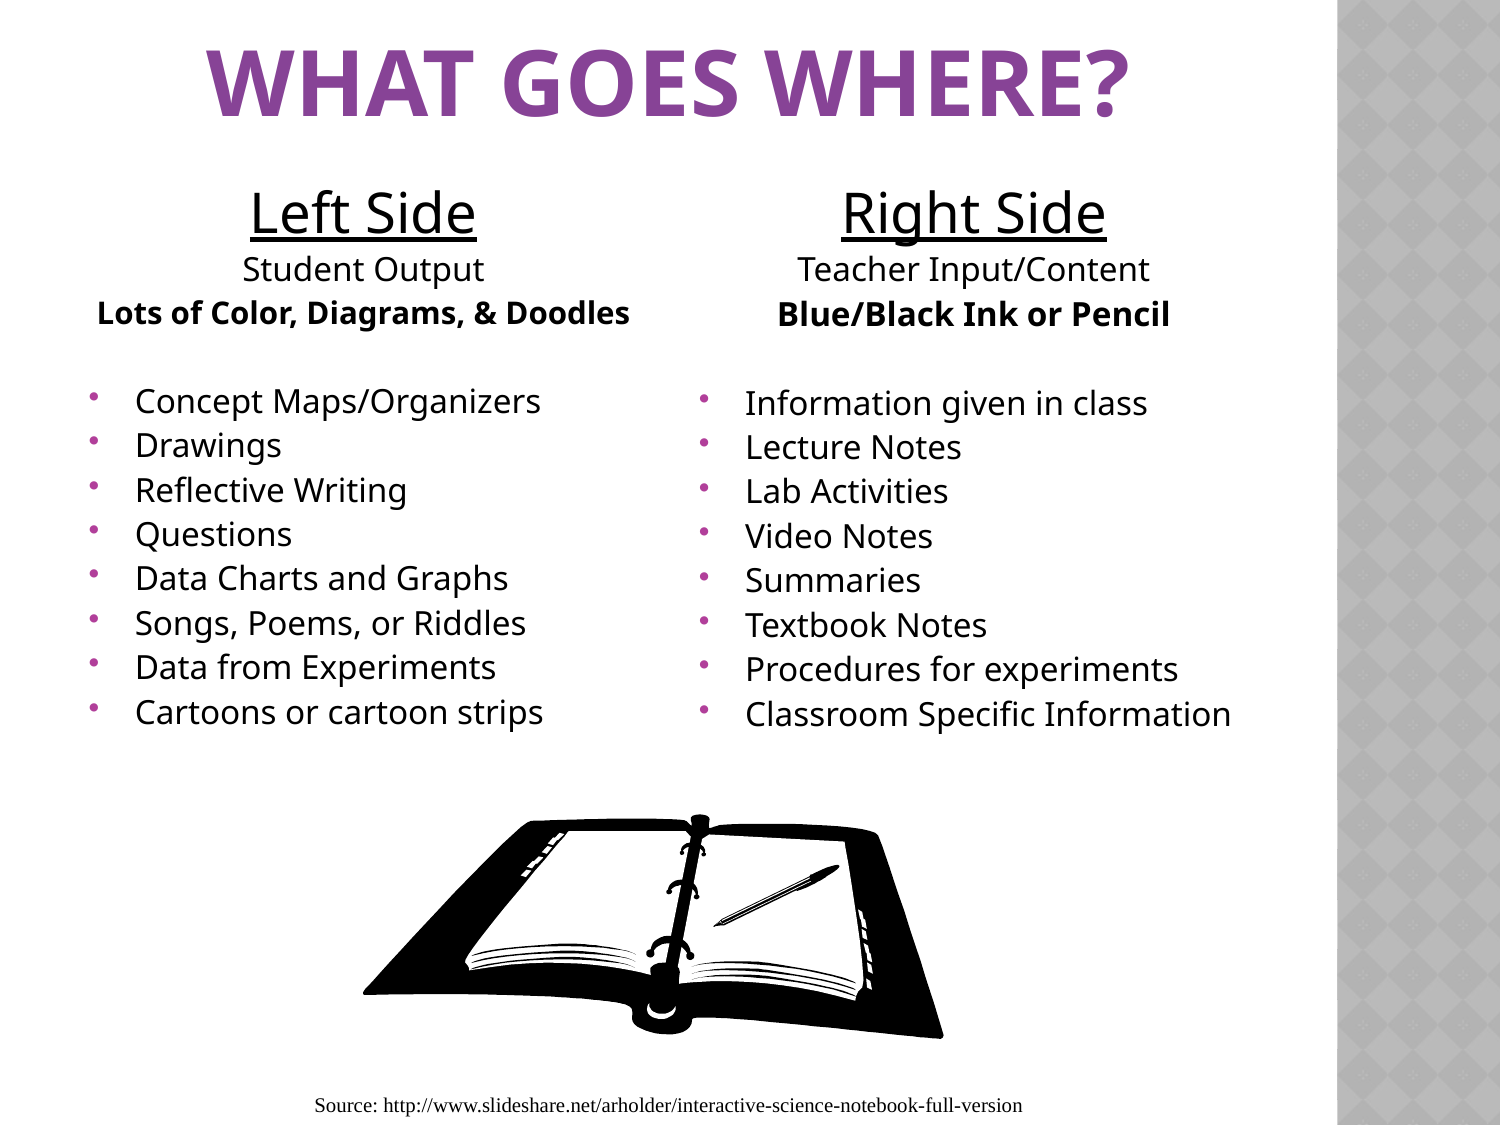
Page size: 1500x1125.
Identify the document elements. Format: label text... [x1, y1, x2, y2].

text_box Source: http://www.slideshare.net/arholder/interactive-science-notebook-full-version [0, 1084, 1338, 1125]
title What Goes Where? [75, 24, 1263, 213]
list Right Side Teacher Input/Content Blue/Black Ink or Pencil Information given in class Lecture Notes Lab Activities Video Notes Summaries Textbook Notes Procedures for experiments Classroom Specific Information [685, 182, 1263, 925]
picture [362, 811, 945, 1046]
list Left Side Student Output Lots of Color, Diagrams, & Doodles Concept Maps/Organizers Drawings Reflective Writing Questions Data Charts and Graphs Songs, Poems, or Riddles Data from Experiments Cartoons or cartoon strips [75, 182, 653, 925]
